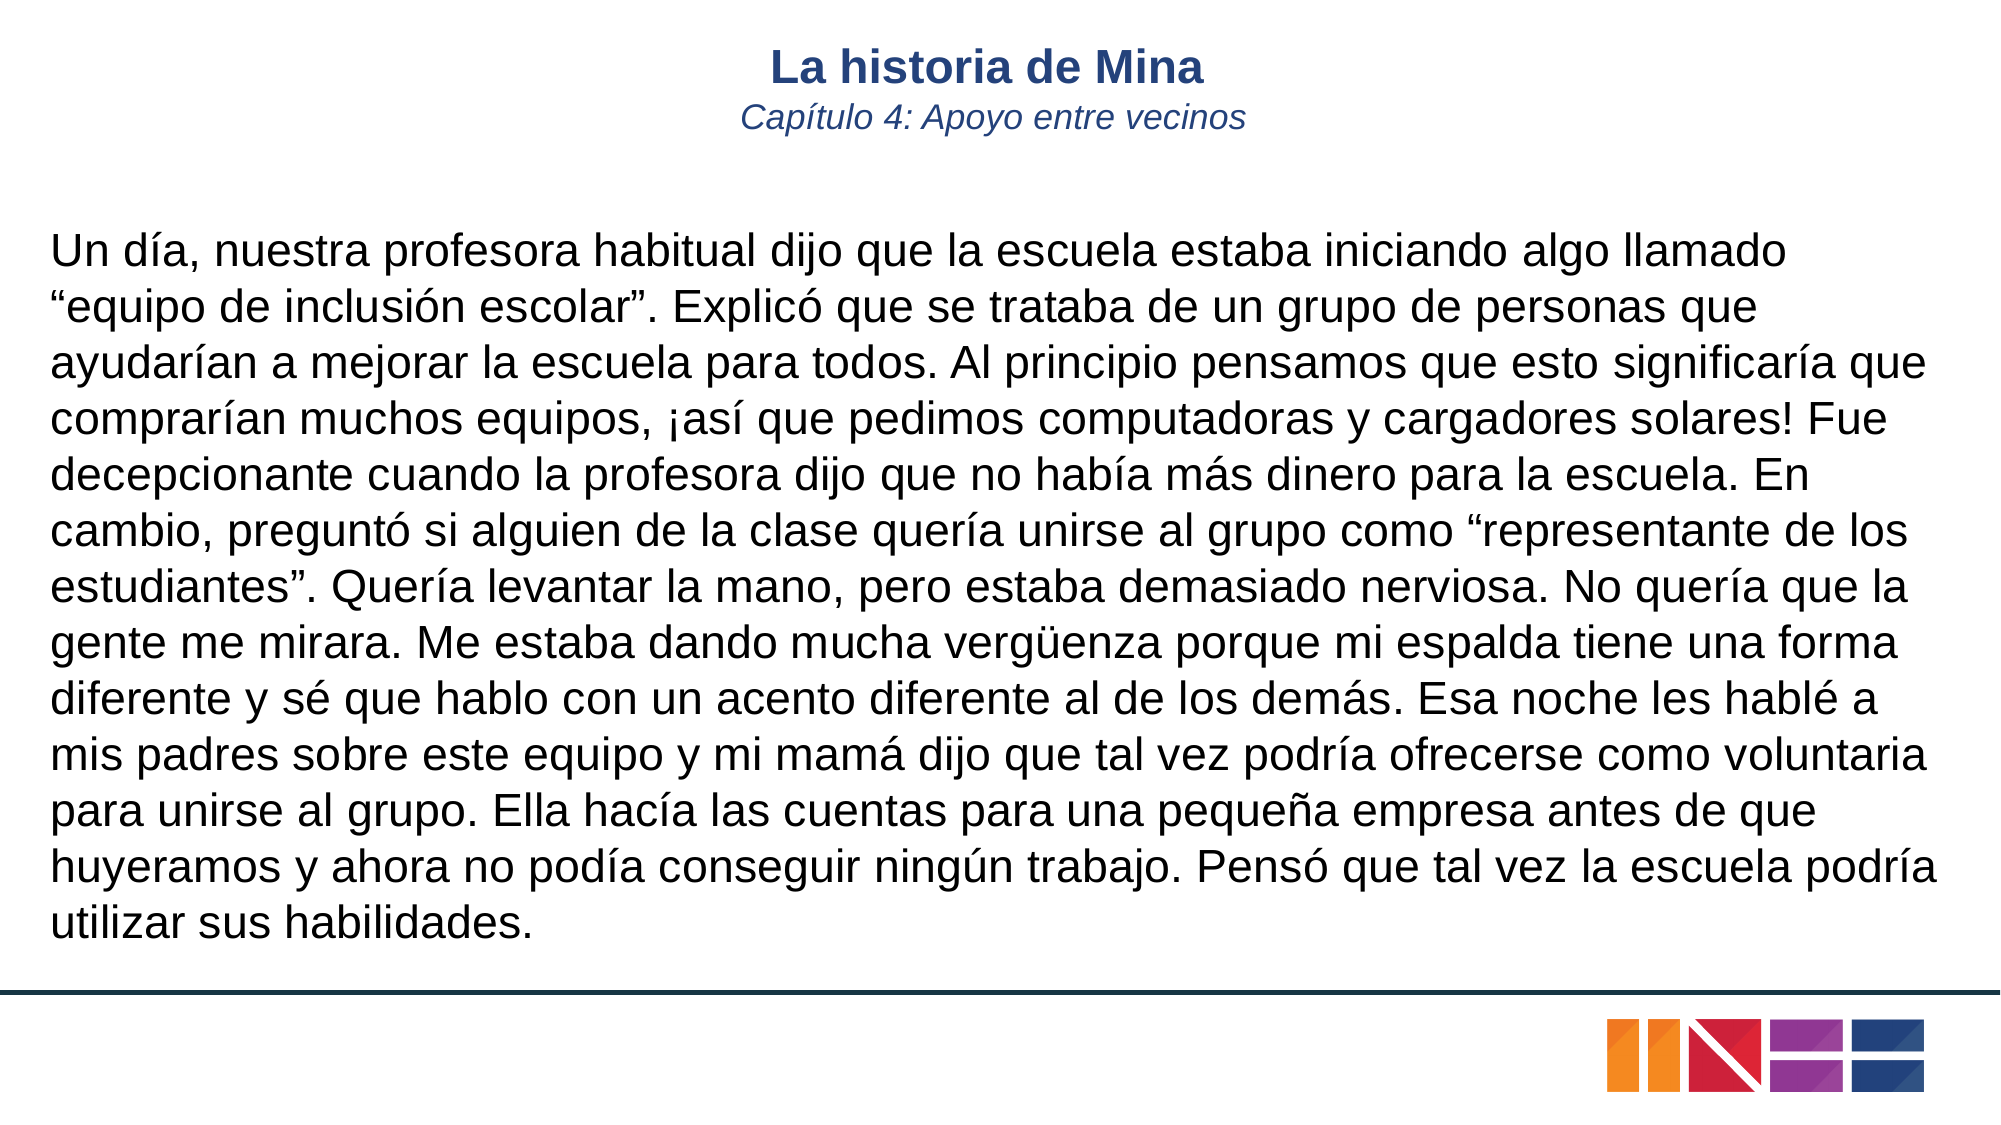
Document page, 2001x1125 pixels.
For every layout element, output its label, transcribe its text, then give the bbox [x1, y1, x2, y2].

picture [1607, 1019, 1924, 1092]
title La historia de Mina Capítulo 4: Apoyo entre vecinos [31, 28, 1957, 145]
list Un día, nuestra profesora habitual dijo que la escuela estaba iniciando algo llamado “equipo de inclusión escolar”. Explicó que se trataba de un grupo de personas que ayudarían a mejorar la escuela para todos. Al principio pensamos que esto significaría que comprarían muchos equipos, ¡así que pedimos computadoras y cargadores solares! Fue decepcionante cuando la profesora dijo que no había más dinero para la escuela. En cambio, preguntó si alguien de la clase quería unirse al grupo como “representante de los estudiantes”. Quería levantar la mano, pero estaba demasiado nerviosa. No quería que la gente me mirara. Me estaba dando mucha vergüenza porque mi espalda tiene una forma diferente y sé que hablo con un acento diferente al de los demás. Esa noche les hablé a mis padres sobre este equipo y mi mamá dijo que tal vez podría ofrecerse como voluntaria para unirse al grupo. Ella hacía las cuentas para una pequeña empresa antes de que huyeramos y ahora no podía conseguir ningún trabajo. Pensó que tal vez la escuela podría utilizar sus habilidades. [31, 200, 1971, 974]
